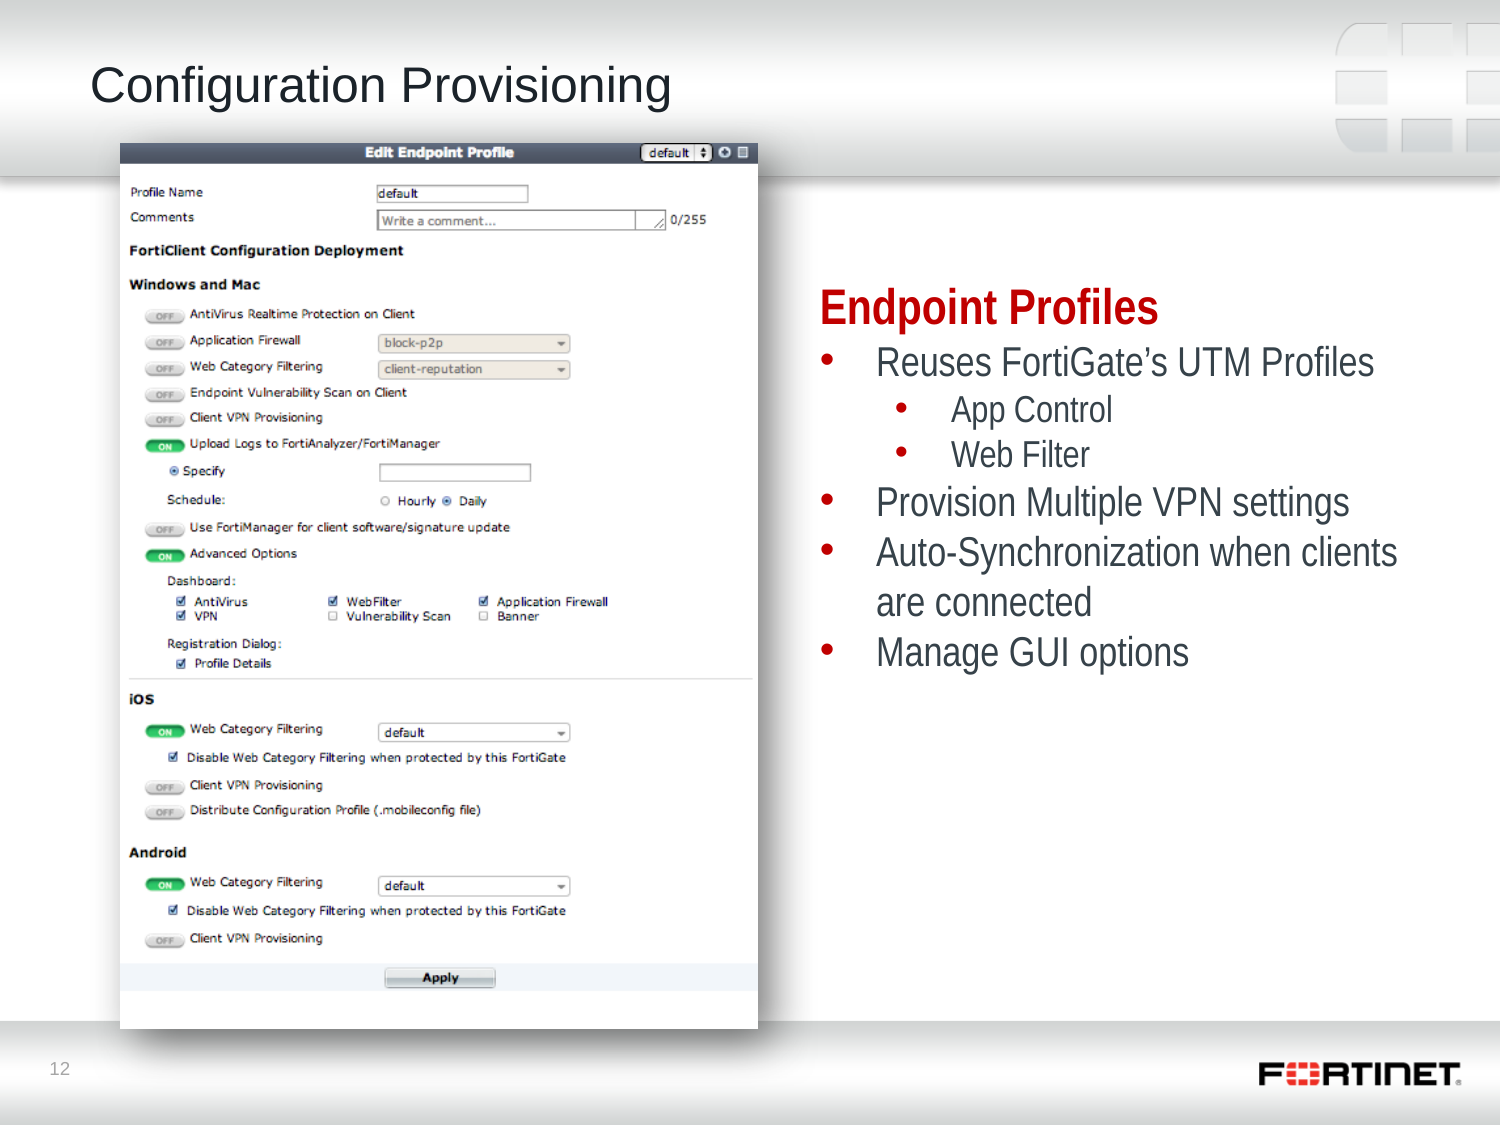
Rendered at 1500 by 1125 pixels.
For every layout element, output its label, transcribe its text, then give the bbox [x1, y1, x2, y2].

title Configuration Provisioning [75, 45, 1425, 138]
text_box Endpoint Profiles Reuses FortiGate’s UTM Profiles App Control Web Filter Provision Multiple VPN settings Auto-Synchronization when clients are connected Manage GUI options [806, 267, 1455, 742]
picture [0, 0, 1500, 1125]
